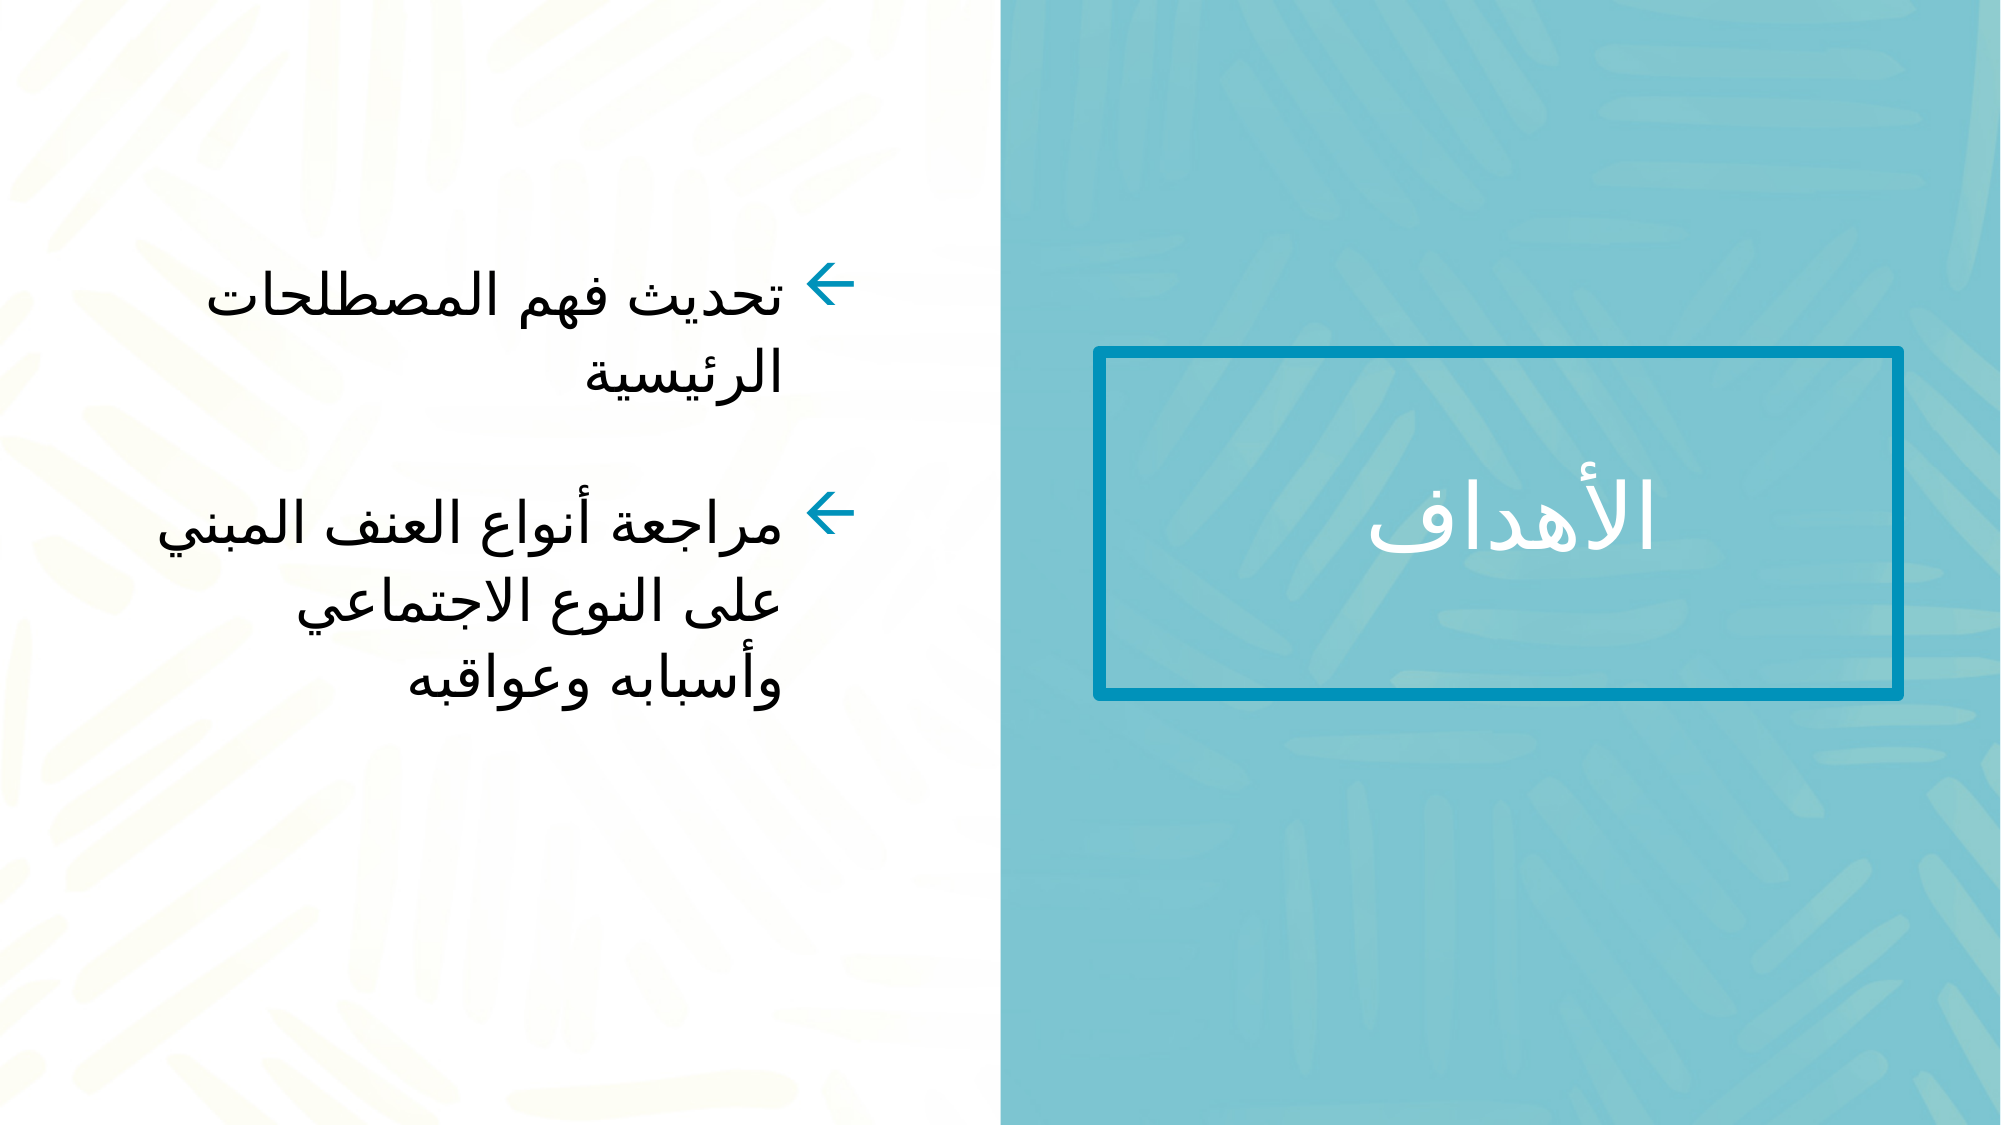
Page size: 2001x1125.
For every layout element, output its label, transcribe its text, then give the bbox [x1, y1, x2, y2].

title الأهداف [1108, 396, 1892, 651]
picture [0, 0, 2001, 1125]
list تحديث فهم المصطلحات الرئيسية مراجعة أنواع العنف المبني على النوع الاجتماعي وأسبابه وعواقبه [132, 140, 868, 971]
